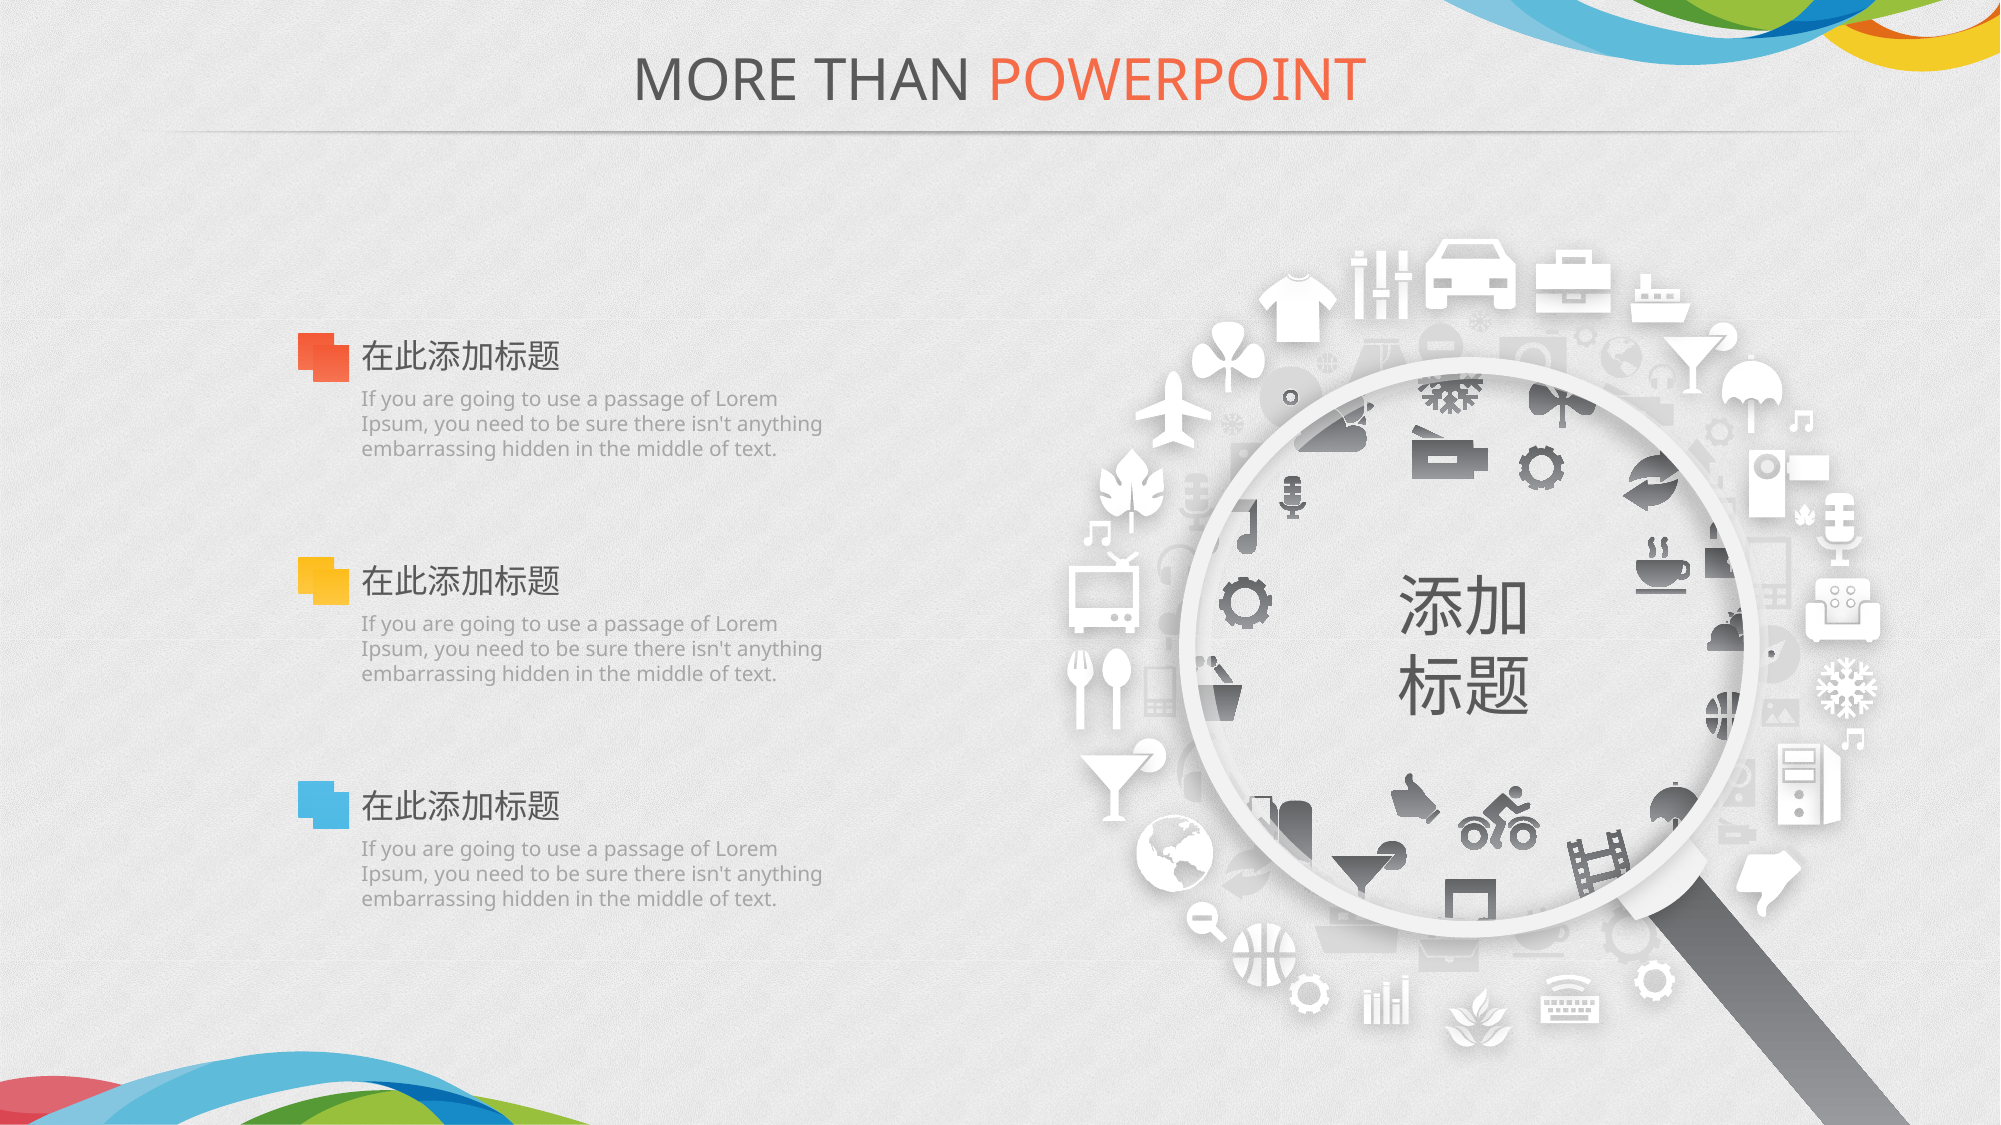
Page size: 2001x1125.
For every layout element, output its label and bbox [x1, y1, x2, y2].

picture [124, 131, 1893, 139]
text_box [0, 0, 2000, 1125]
text_box [298, 777, 855, 919]
text_box [298, 552, 855, 694]
text_box [1066, 238, 1910, 1125]
text_box [298, 327, 855, 469]
